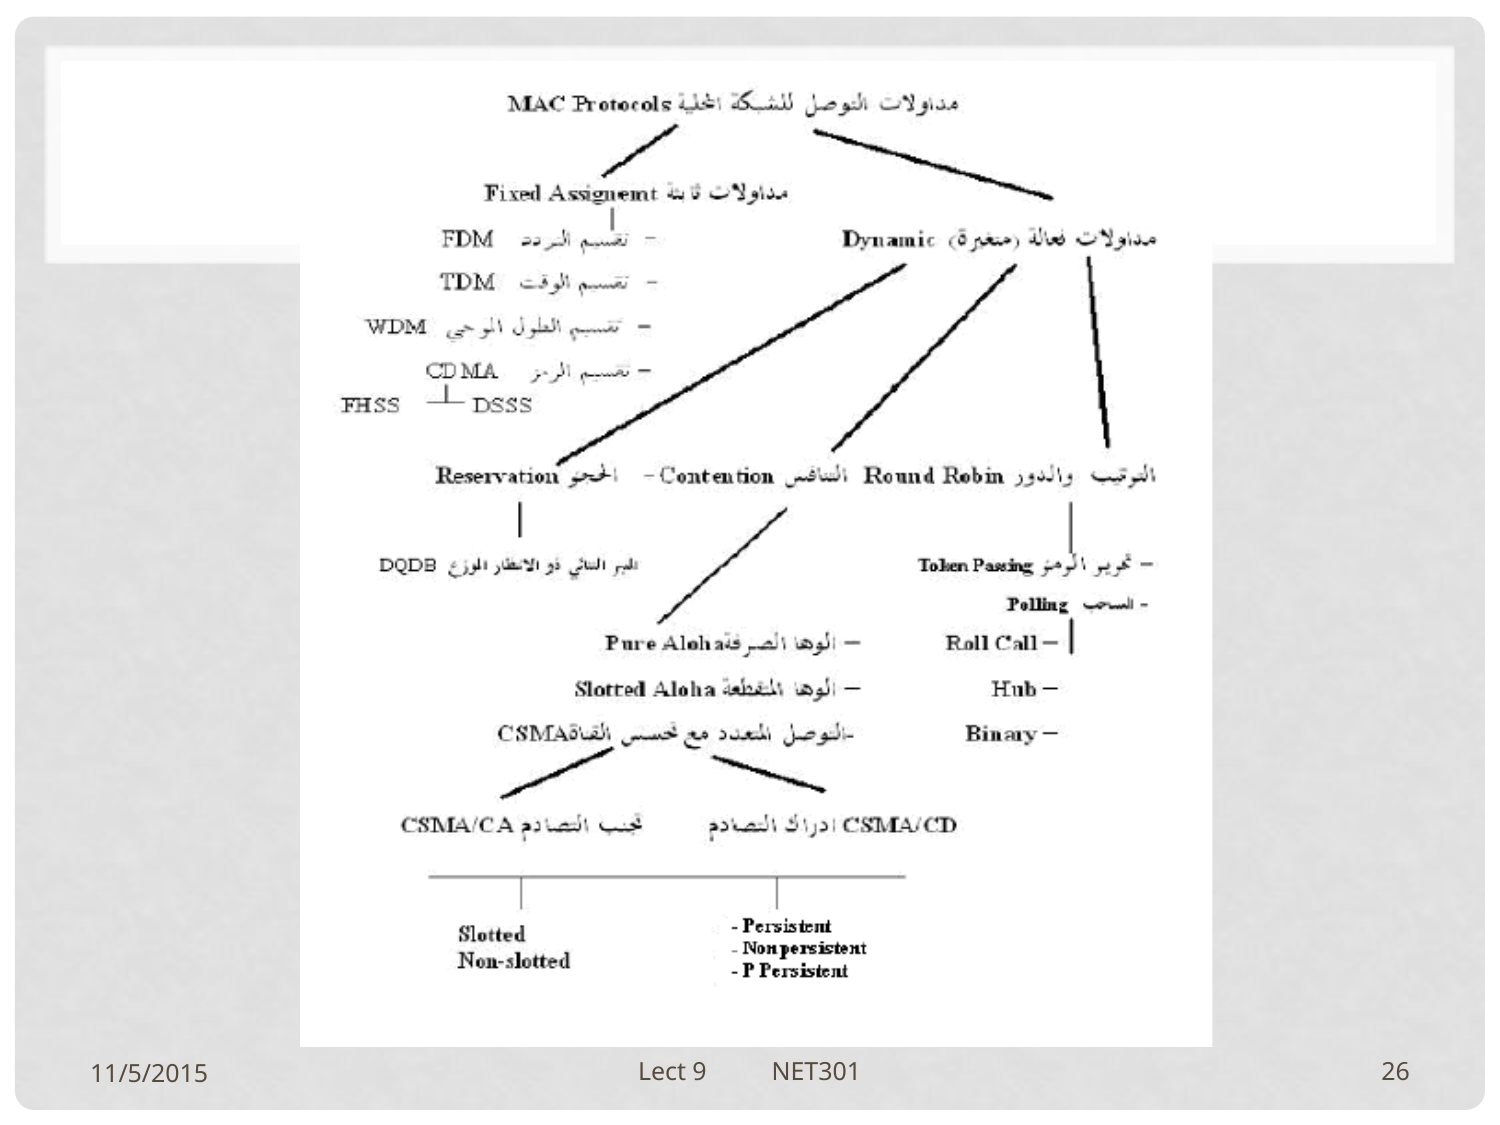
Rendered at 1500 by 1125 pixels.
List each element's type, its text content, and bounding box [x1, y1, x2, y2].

footer Lect 9 NET301 [512, 1047, 988, 1103]
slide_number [75, 1042, 425, 1103]
slide_number 26 [1074, 1042, 1425, 1103]
picture [299, 74, 1213, 1047]
